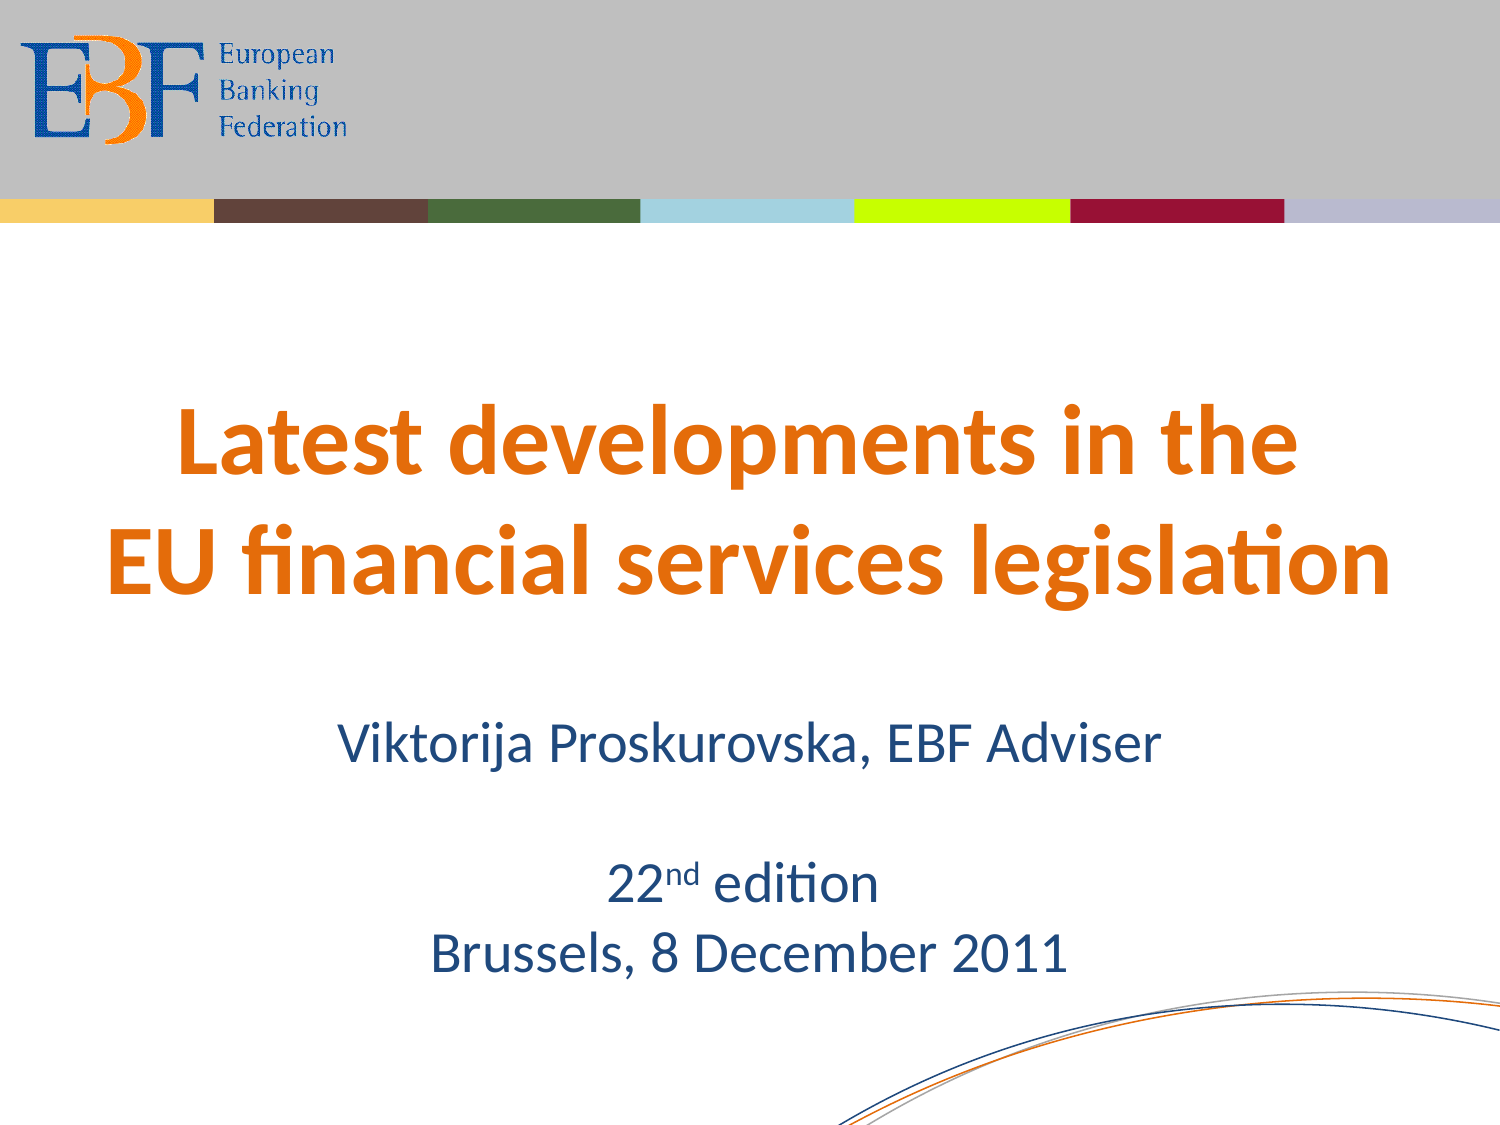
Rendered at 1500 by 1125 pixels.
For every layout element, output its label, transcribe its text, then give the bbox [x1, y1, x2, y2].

text_box [0, 0, 1500, 198]
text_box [0, 198, 1500, 224]
title Latest developments in the EU financial services legislation Viktorija Proskurovska, EBF Adviser 22nd edition Brussels, 8 December 2011 [0, 234, 1500, 1125]
picture [11, 11, 352, 157]
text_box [827, 958, 1500, 1091]
